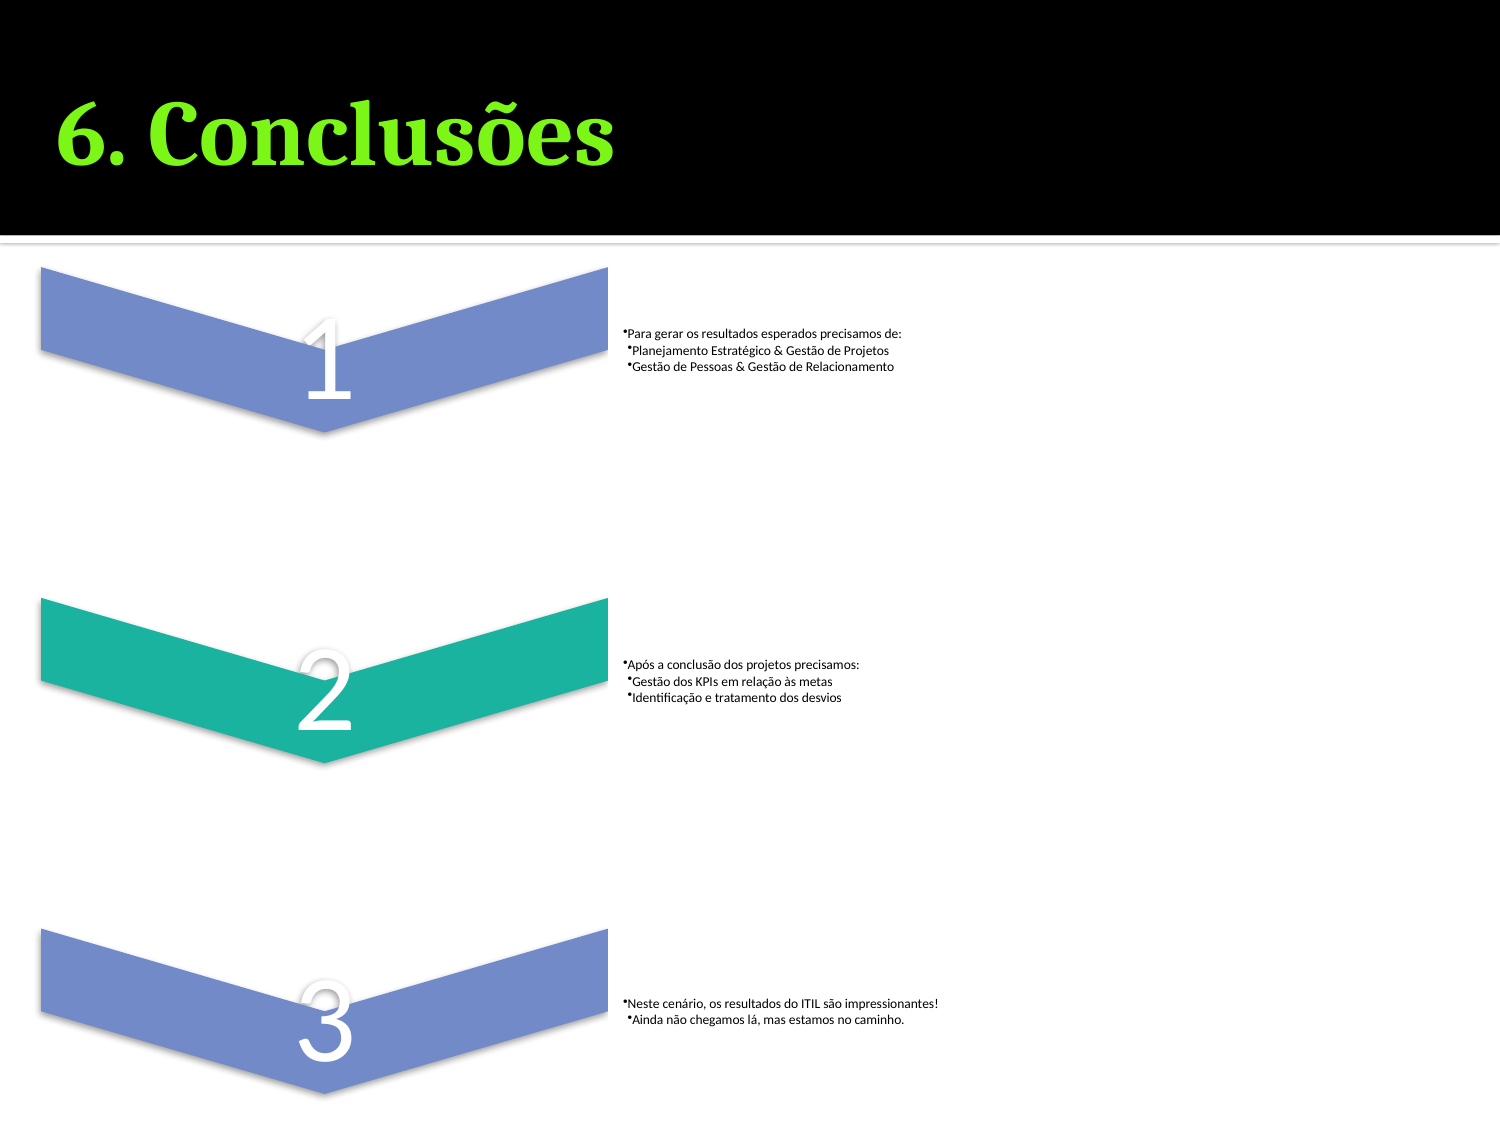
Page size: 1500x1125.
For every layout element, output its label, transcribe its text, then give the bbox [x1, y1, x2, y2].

title 6. Conclusões [41, 25, 1459, 231]
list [41, 267, 1459, 1094]
